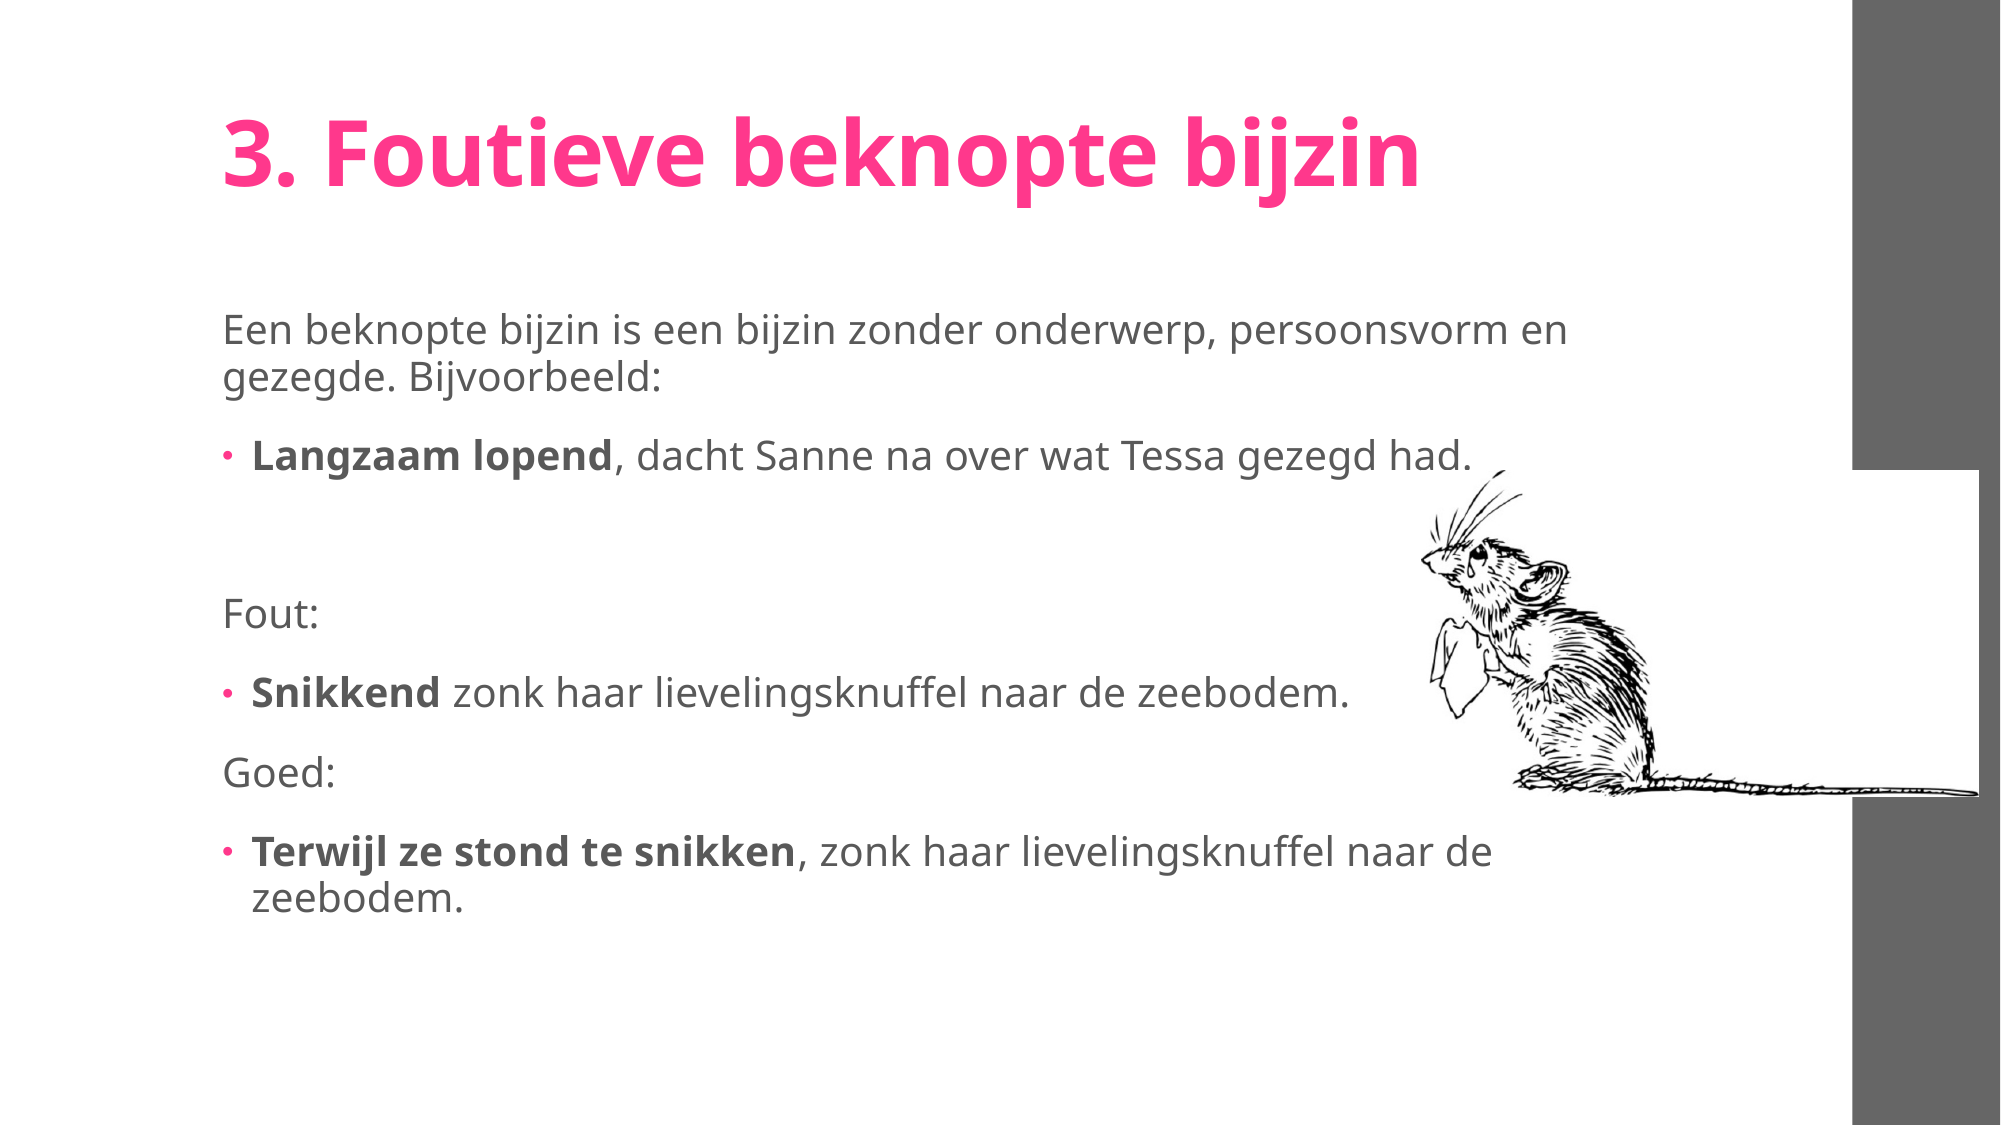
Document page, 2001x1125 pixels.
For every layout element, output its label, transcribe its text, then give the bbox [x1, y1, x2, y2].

picture [1421, 469, 1980, 797]
list Een beknopte bijzin is een bijzin zonder onderwerp, persoonsvorm en gezegde. Bijvoorbeeld: Langzaam lopend, dacht Sanne na over wat Tessa gezegd had. Fout: Snikkend zonk haar lievelingsknuffel naar de zeebodem. Goed: Terwijl ze stond te snikken, zonk haar lievelingsknuffel naar de zeebodem. [206, 299, 1617, 1014]
title 3. Foutieve beknopte bijzin [206, 0, 1797, 215]
